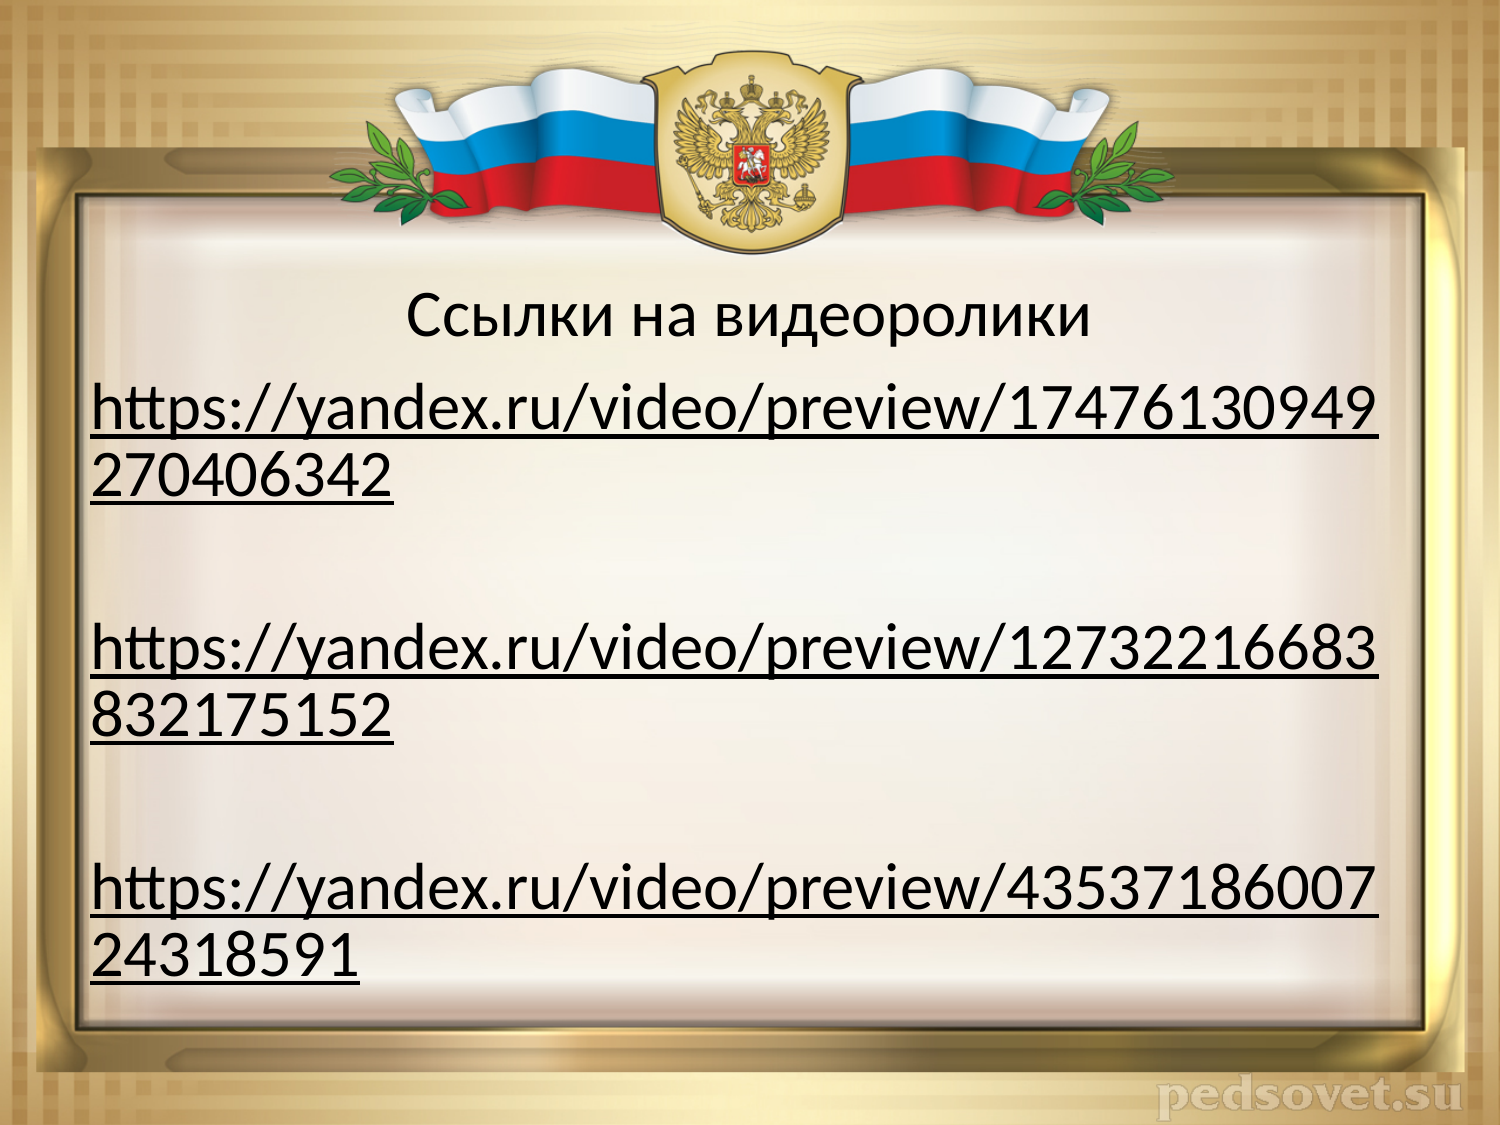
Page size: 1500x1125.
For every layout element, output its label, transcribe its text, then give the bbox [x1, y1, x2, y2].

picture [0, 0, 1500, 1125]
list Ссылки на видеоролики https://yandex.ru/video/preview/17476130949270406342 https://yandex.ru/video/preview/12732216683832175152 https://yandex.ru/video/preview/4353718600724318591 [75, 262, 1425, 1005]
